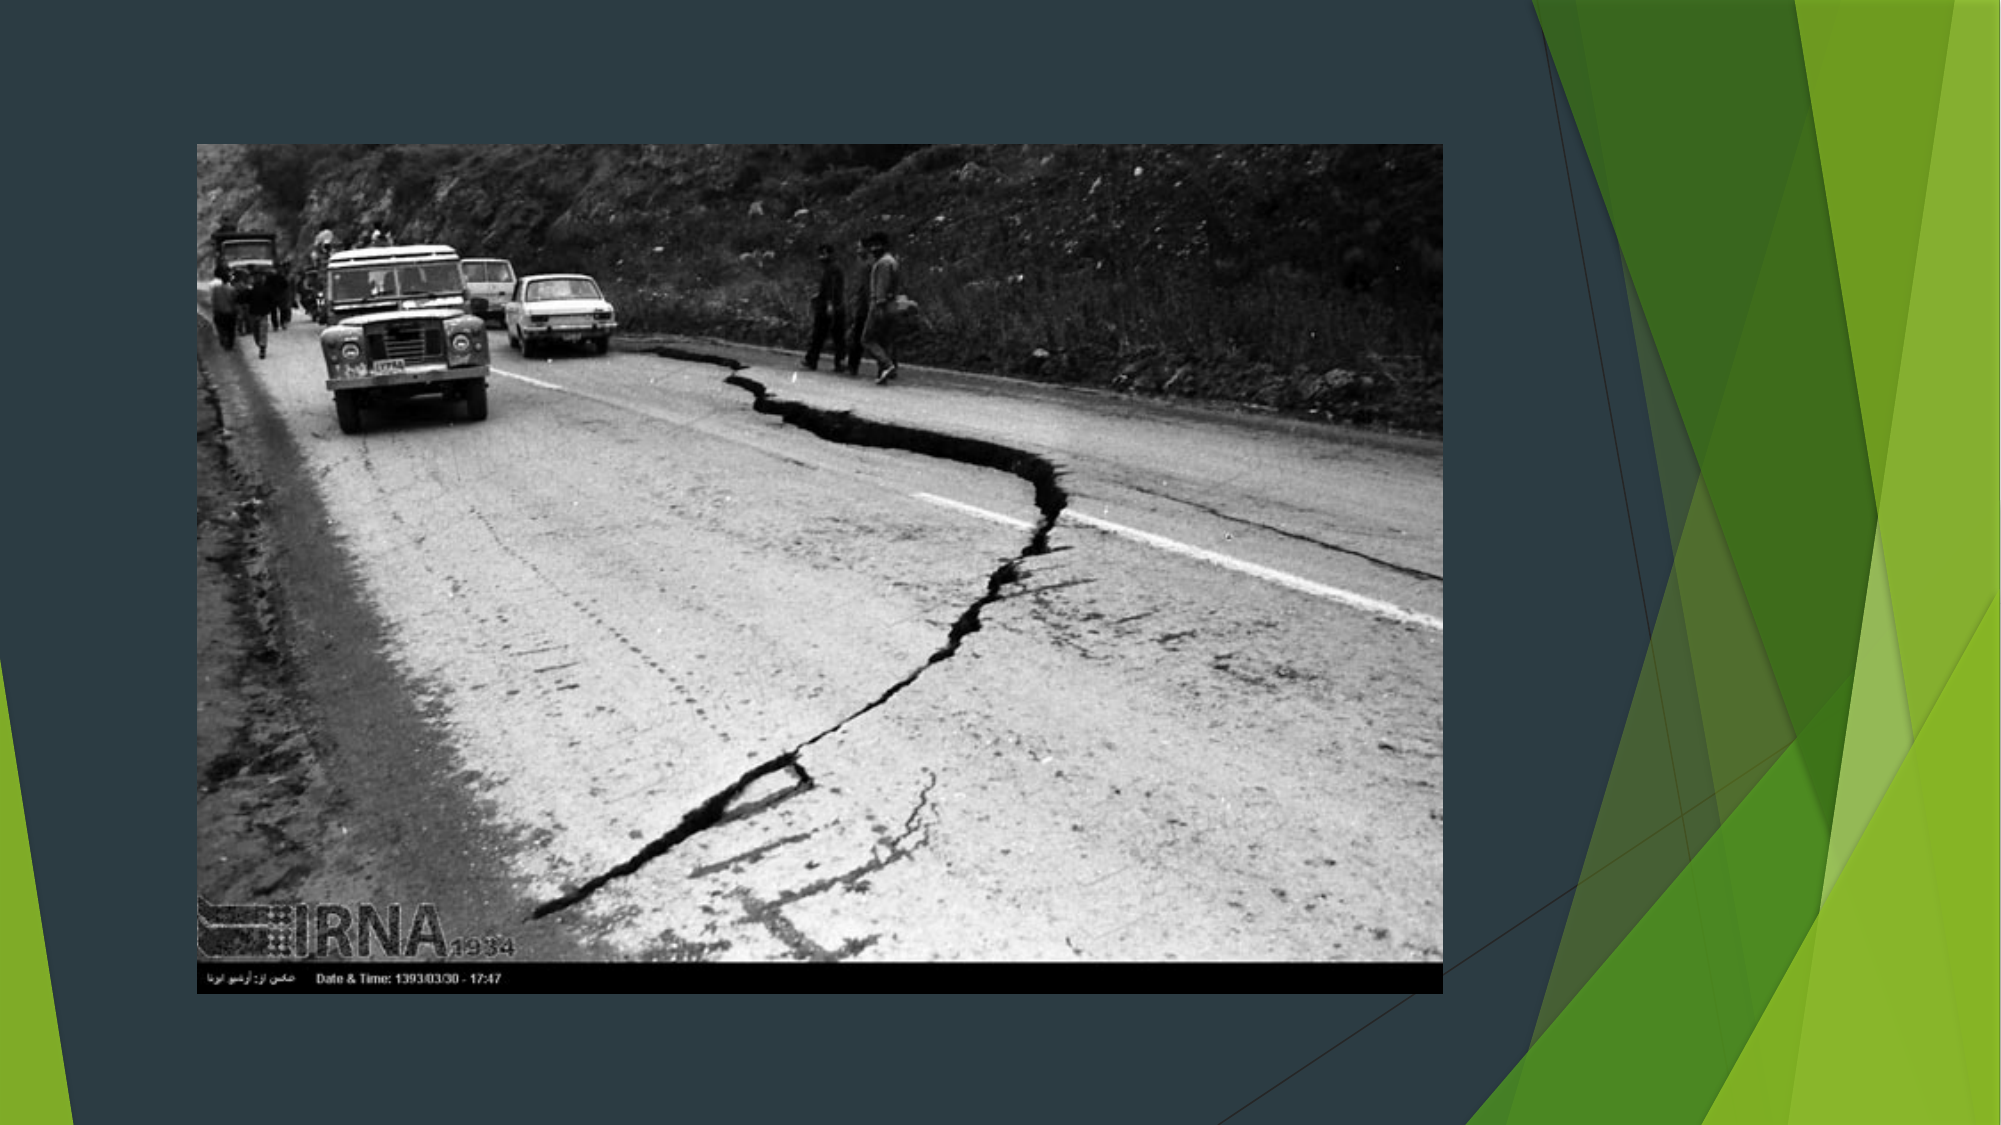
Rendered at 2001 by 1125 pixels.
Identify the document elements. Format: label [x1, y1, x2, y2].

list [196, 143, 1443, 994]
